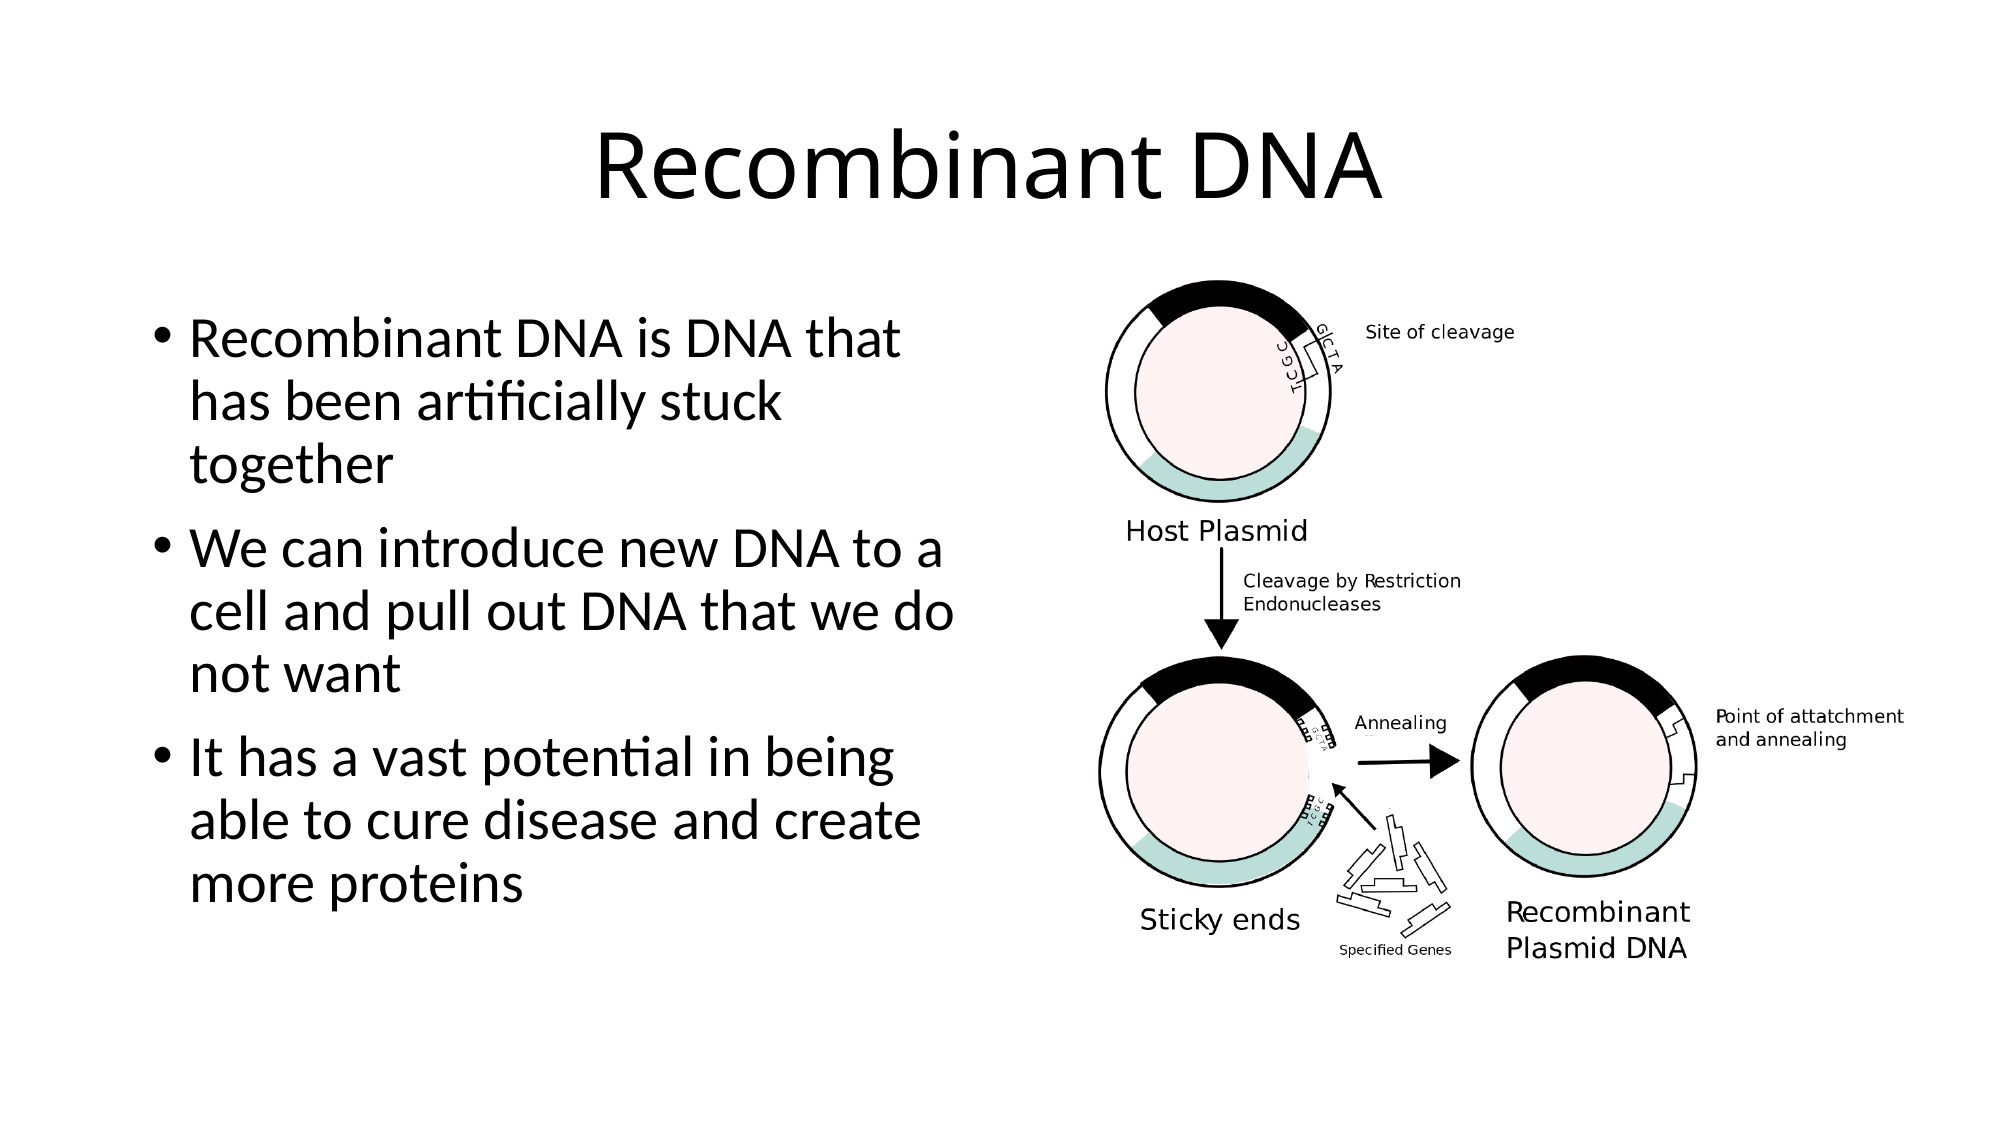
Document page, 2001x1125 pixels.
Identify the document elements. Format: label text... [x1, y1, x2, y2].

title Recombinant DNA [137, 59, 1863, 278]
list Recombinant DNA is DNA that has been artificially stuck together We can introduce new DNA to a cell and pull out DNA that we do not want It has a vast potential in being able to cure disease and create more proteins [137, 299, 988, 1014]
picture [1041, 257, 1918, 969]
